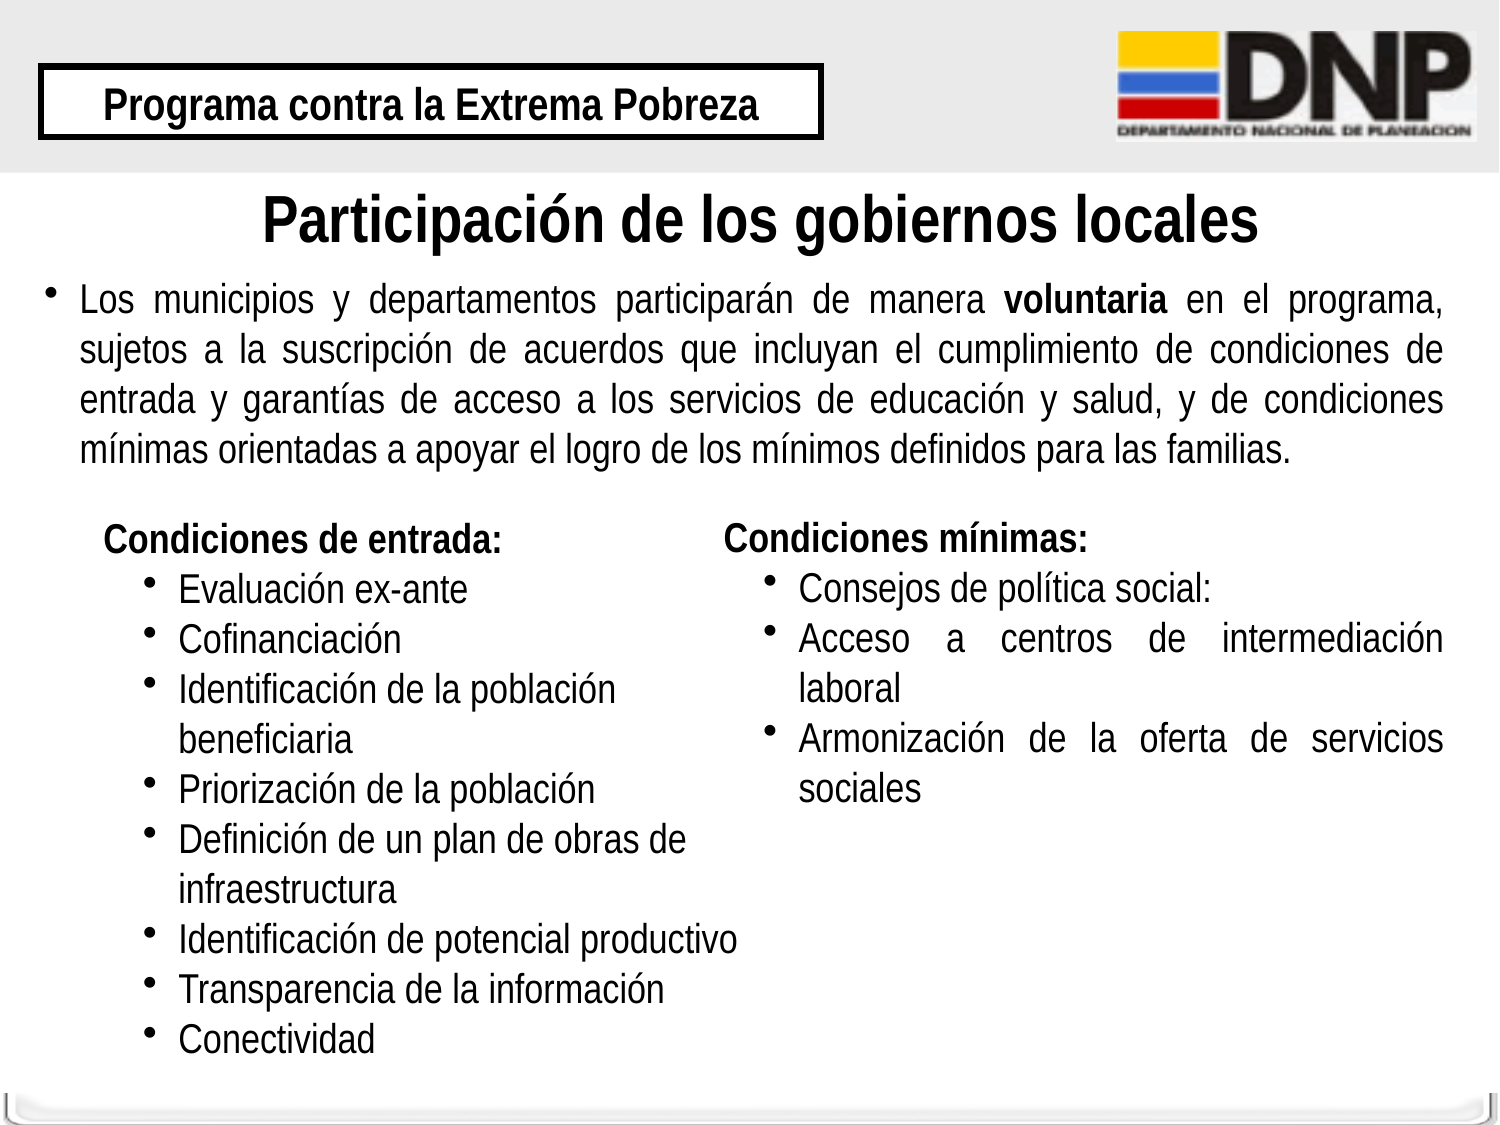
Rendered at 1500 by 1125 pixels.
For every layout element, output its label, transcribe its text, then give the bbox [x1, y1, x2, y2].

text_box Programa contra la Extrema Pobreza [41, 66, 821, 138]
picture [1116, 31, 1477, 142]
text_box Los municipios y departamentos participarán de manera voluntaria en el programa, sujetos a la suscripción de acuerdos que incluyan el cumplimiento de condiciones de entrada y garantías de acceso a los servicios de educación y salud, y de condiciones mínimas orientadas a apoyar el logro de los mínimos definidos para las familias. [29, 264, 1459, 480]
text_box Condiciones de entrada: Evaluación ex-ante Cofinanciación Identificación de la población beneficiaria Priorización de la población Definición de un plan de obras de infraestructura Identificación de potencial productivo Transparencia de la información Conectividad [88, 504, 762, 1070]
text_box Condiciones mínimas: Consejos de política social: Acceso a centros de intermediación laboral Armonización de la oferta de servicios sociales [708, 503, 1459, 819]
picture [0, 1093, 1500, 1125]
text_box Participación de los gobiernos locales [64, 158, 1459, 264]
